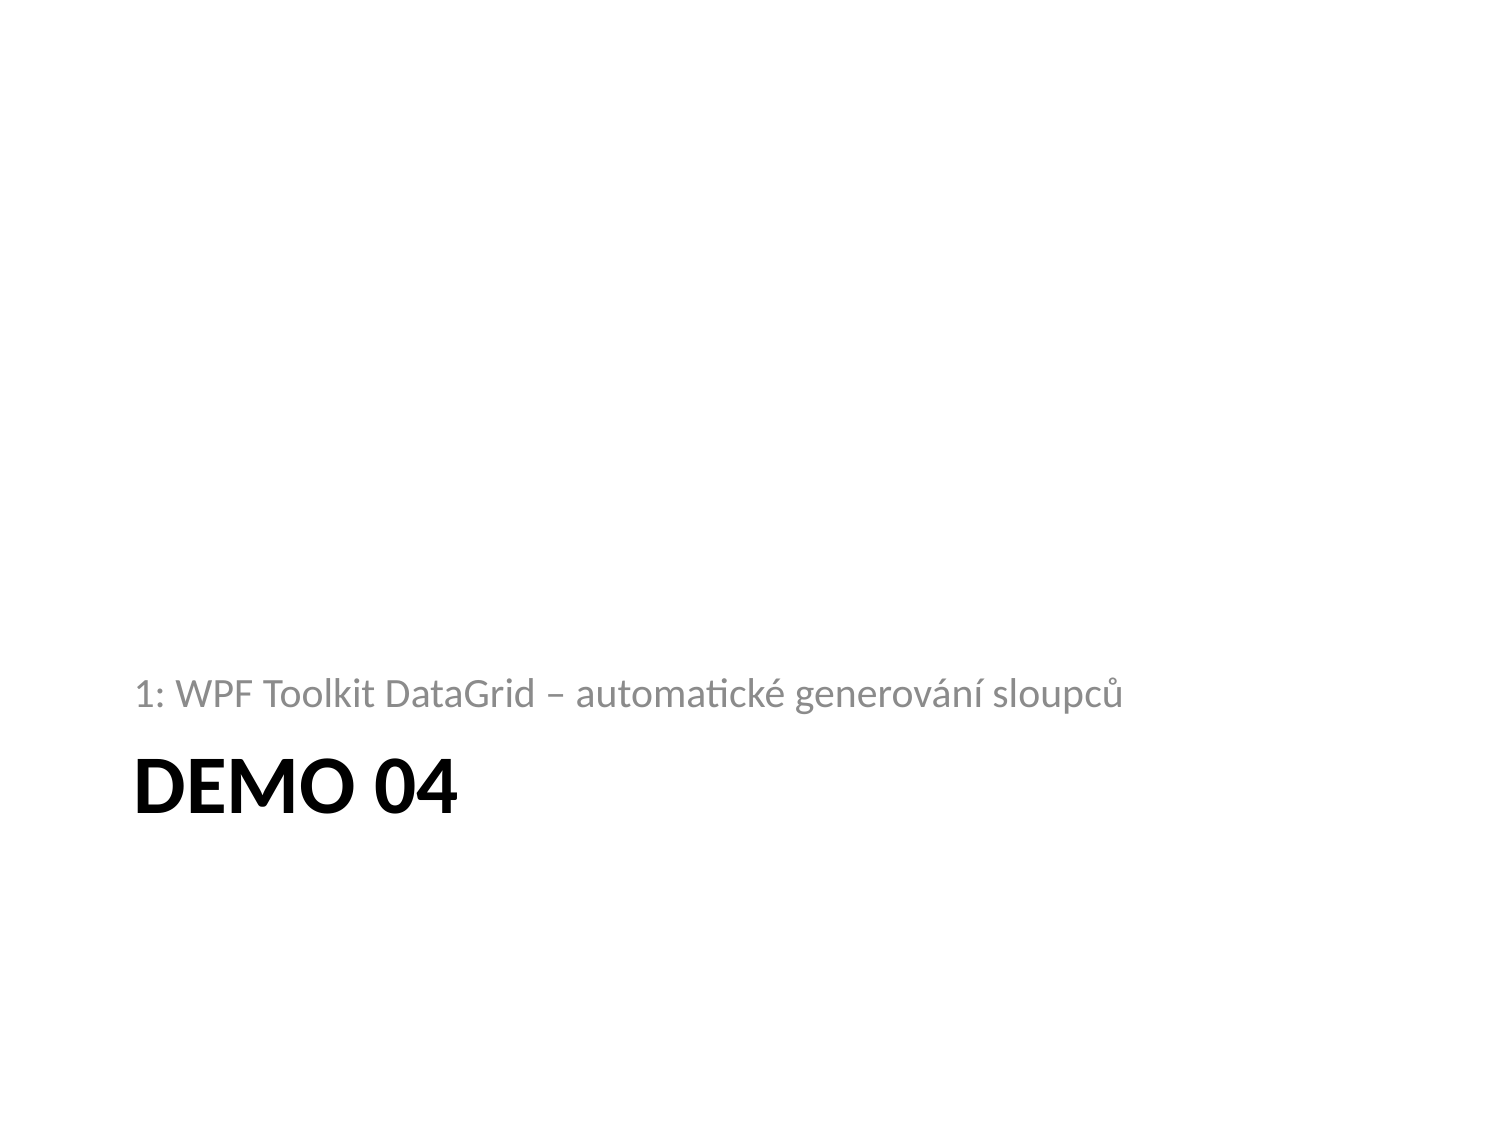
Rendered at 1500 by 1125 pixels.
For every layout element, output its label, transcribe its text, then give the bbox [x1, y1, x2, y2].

list 1: WPF Toolkit DataGrid – automatické generování sloupců [118, 476, 1394, 723]
title DEMO 04 [118, 723, 1394, 947]
